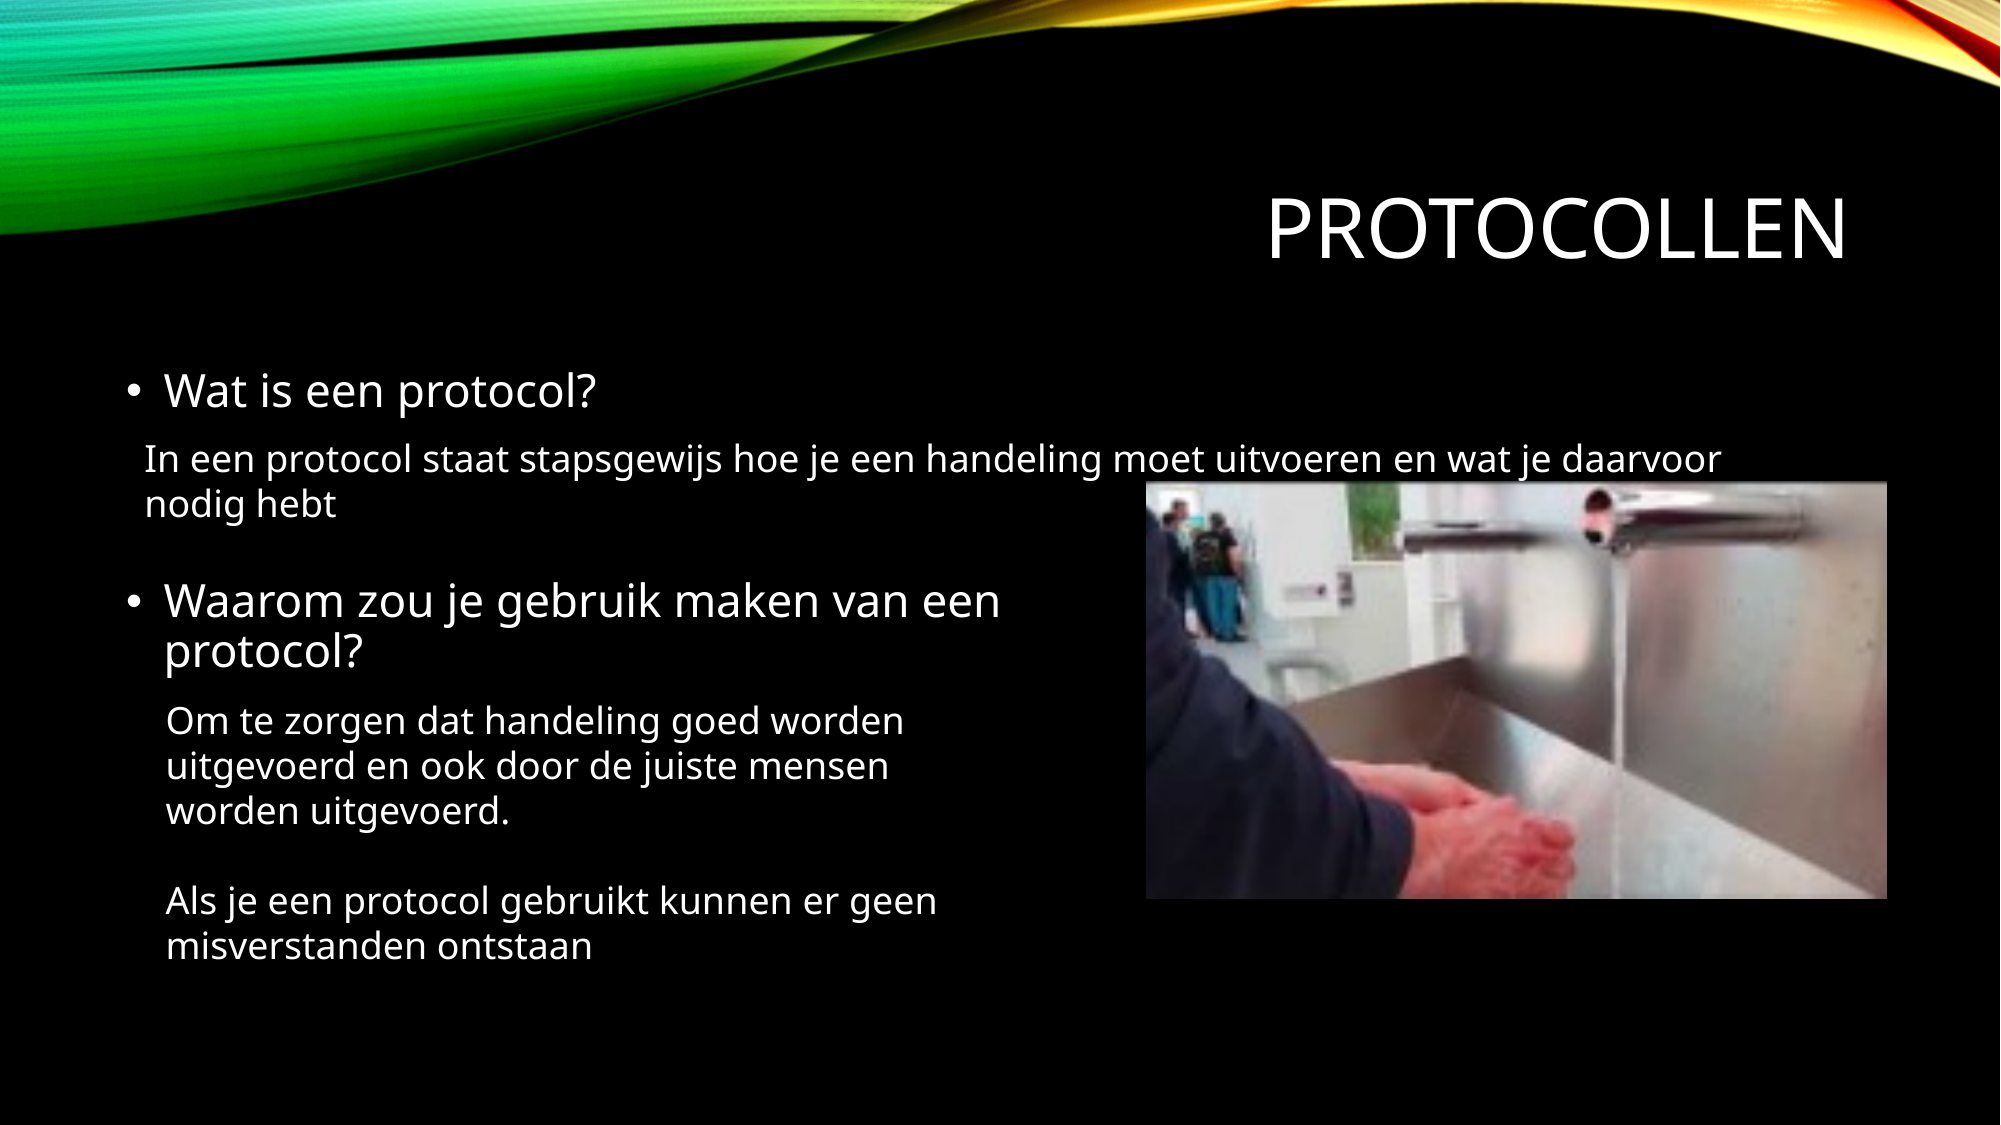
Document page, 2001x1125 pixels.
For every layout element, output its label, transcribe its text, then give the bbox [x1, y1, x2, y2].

title Protocollen [474, 125, 1888, 338]
picture [0, 0, 2000, 237]
list Wat is een protocol? Waarom zou je gebruik maken van een protocol? [111, 360, 1066, 1021]
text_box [1145, 480, 1888, 900]
text_box Om te zorgen dat handeling goed worden uitgevoerd en ook door de juiste mensen worden uitgevoerd. Als je een protocol gebruikt kunnen er geen misverstanden ontstaan [150, 690, 1026, 975]
text_box In een protocol staat stapsgewijs hoe je een handeling moet uitvoeren en wat je daarvoor nodig hebt [129, 427, 1758, 532]
